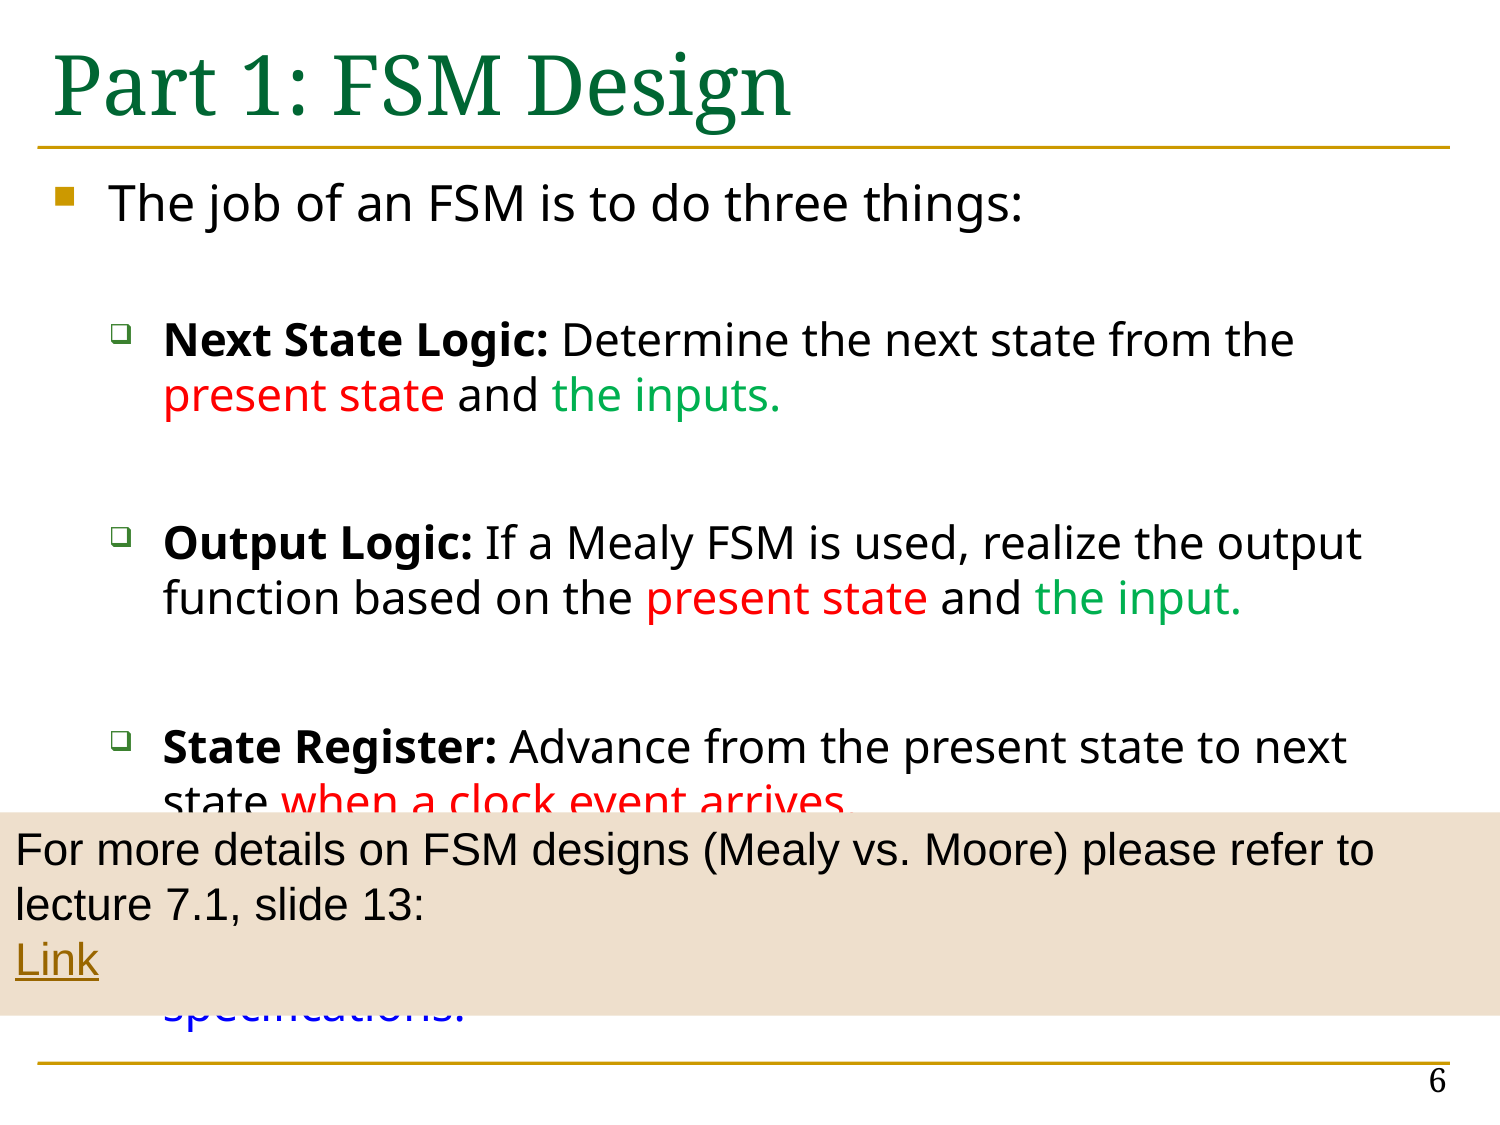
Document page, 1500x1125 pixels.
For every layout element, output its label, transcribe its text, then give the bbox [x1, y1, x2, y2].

list The job of an FSM is to do three things: Next State Logic: Determine the next state from the present state and the inputs. Output Logic: If a Mealy FSM is used, realize the output function based on the present state and the input. State Register: Advance from the present state to next state when a clock event arrives. Note: The manual contains the details of this FSM specifications. [37, 163, 1450, 812]
text_box For more details on FSM designs (Mealy vs. Moore) please refer to lecture 7.1, slide 13: Link [0, 812, 1500, 1016]
slide_number 6 [1111, 1036, 1462, 1112]
title Part 1: FSM Design [37, 24, 1450, 163]
